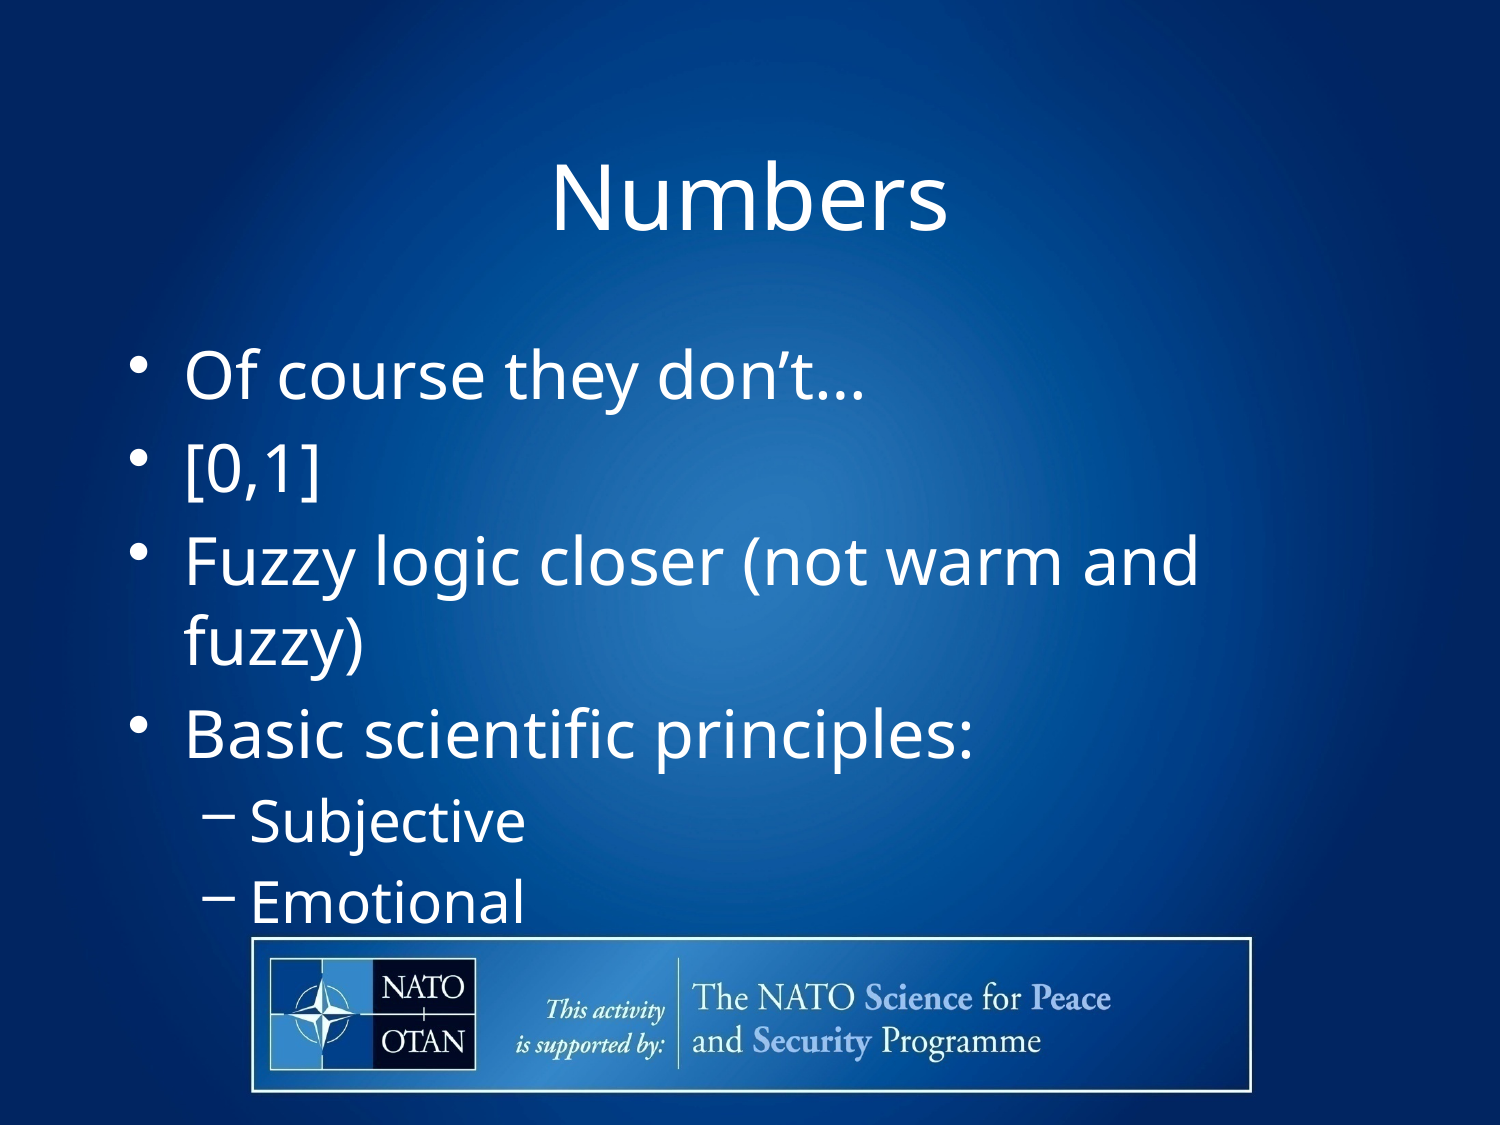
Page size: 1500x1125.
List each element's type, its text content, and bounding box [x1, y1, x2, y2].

list Of course they don’t… [0,1] Fuzzy logic closer (not warm and fuzzy) Basic scientific principles: Subjective Emotional [112, 324, 1388, 913]
title Numbers [112, 99, 1388, 288]
picture [0, 0, 1500, 1125]
